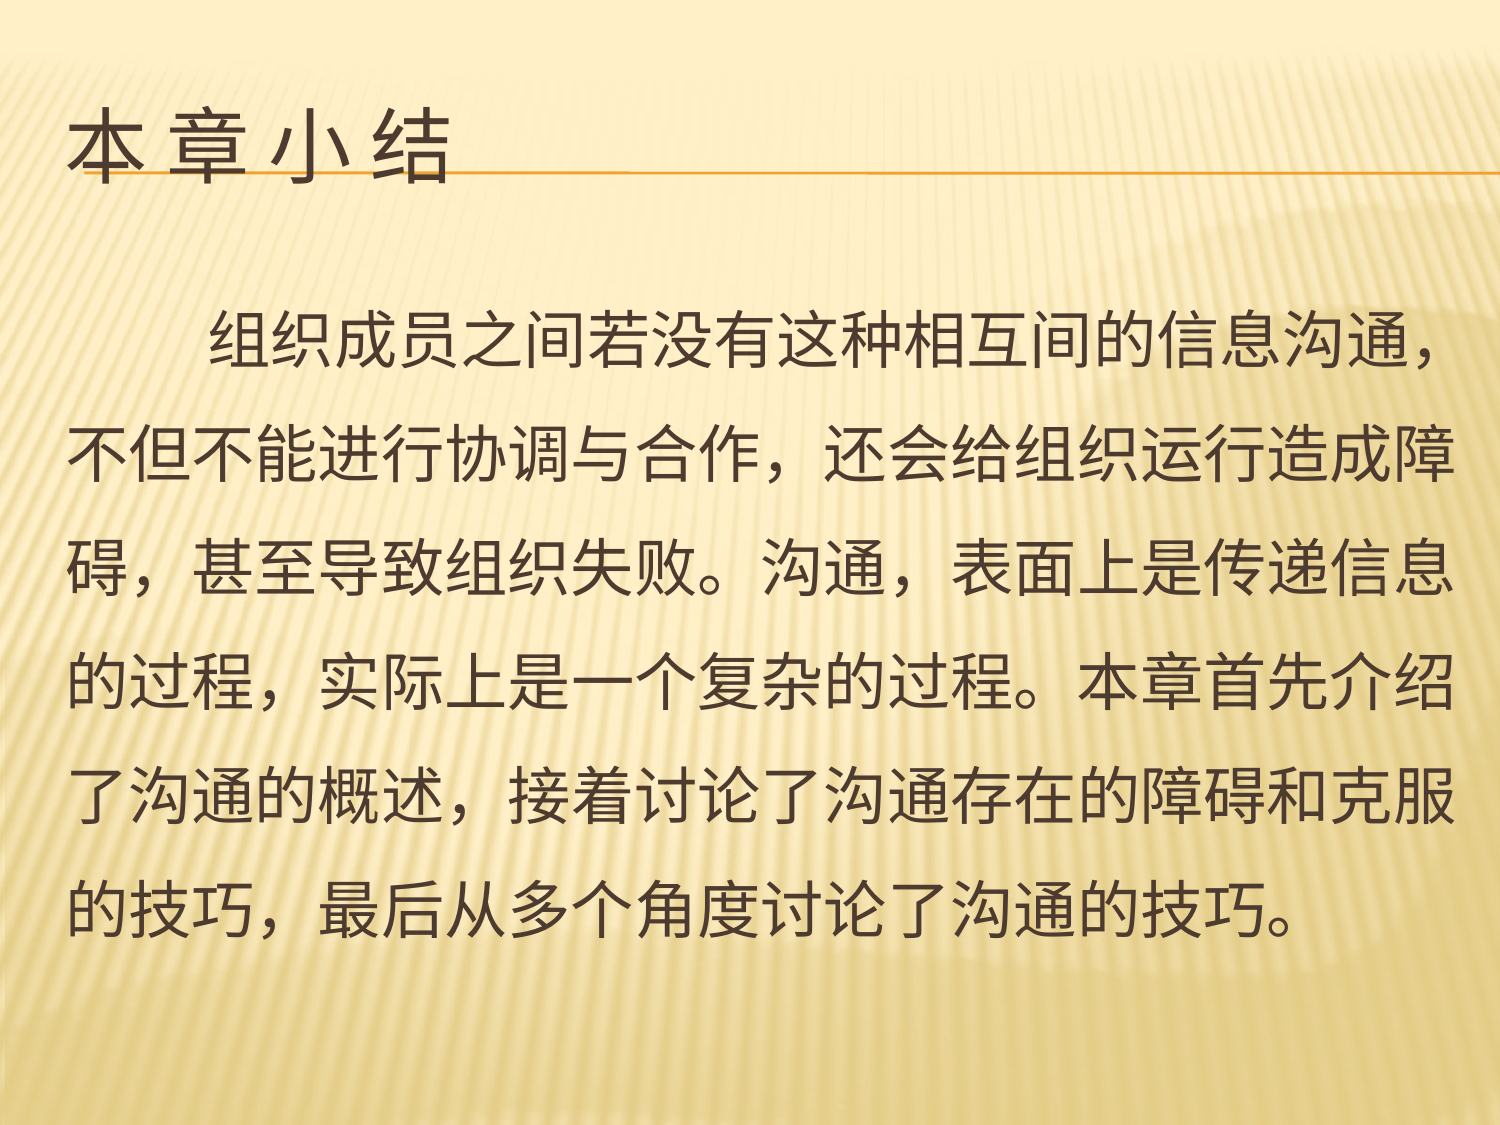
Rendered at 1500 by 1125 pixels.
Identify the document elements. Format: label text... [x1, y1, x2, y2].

title 本 章 小 结 [50, 75, 1475, 213]
list 组织成员之间若没有这种相互间的信息沟通，不但不能进行协调与合作，还会给组织运行造成障碍，甚至导致组织失败。沟通，表面上是传递信息的过程，实际上是一个复杂的过程。本章首先介绍了沟通的概述，接着讨论了沟通存在的障碍和克服的技巧，最后从多个角度讨论了沟通的技巧。 [49, 254, 1476, 998]
